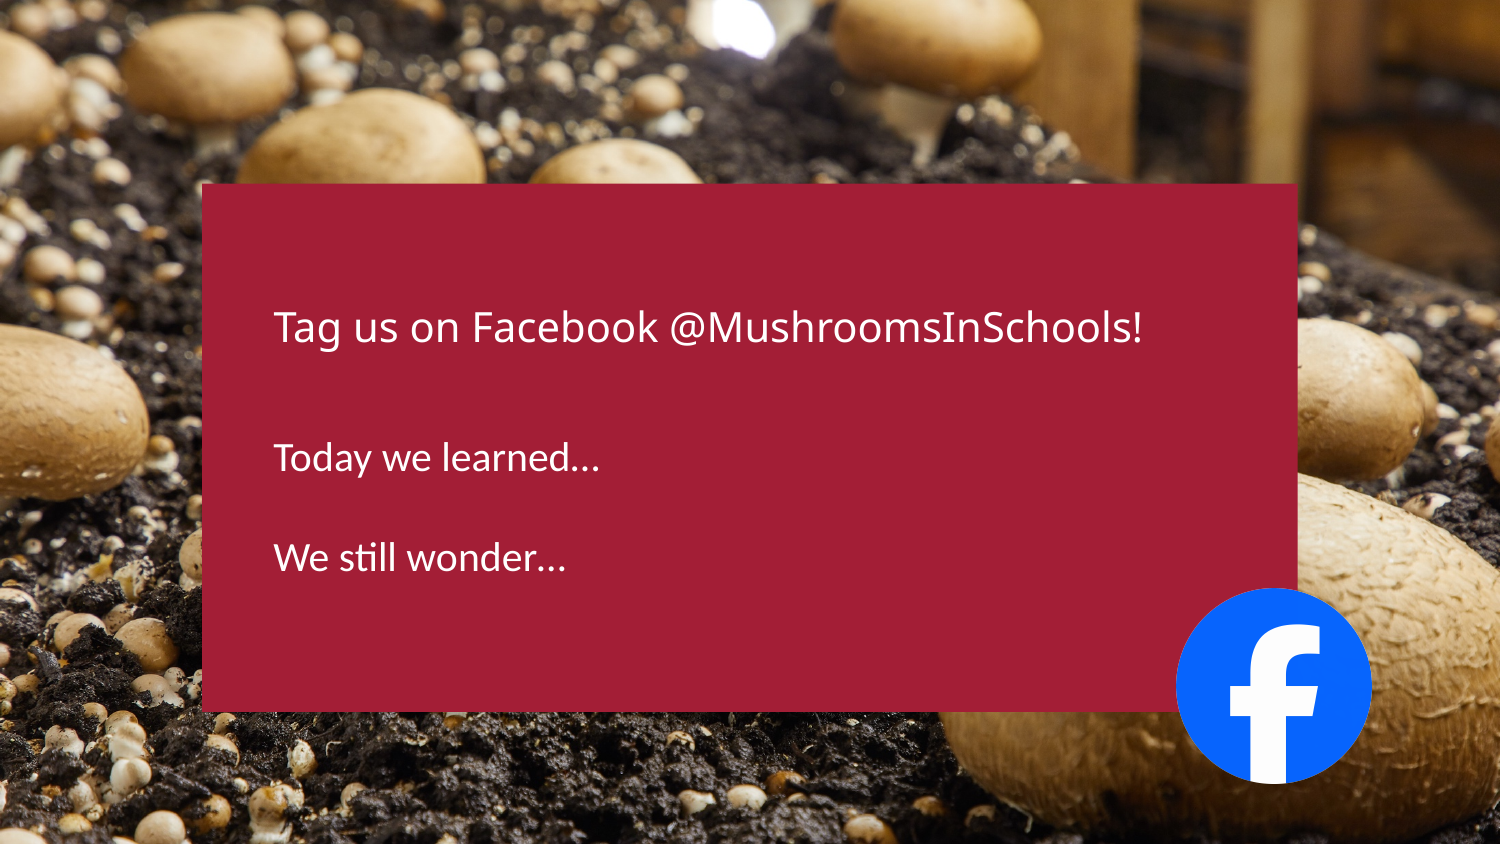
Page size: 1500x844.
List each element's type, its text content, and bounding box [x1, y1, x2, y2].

text_box Today we learned… We still wonder… [258, 421, 1151, 587]
picture [0, 0, 1500, 844]
title Tag us on Facebook @MushroomsInSchools! [258, 36, 1384, 566]
text_box [200, 182, 1300, 714]
